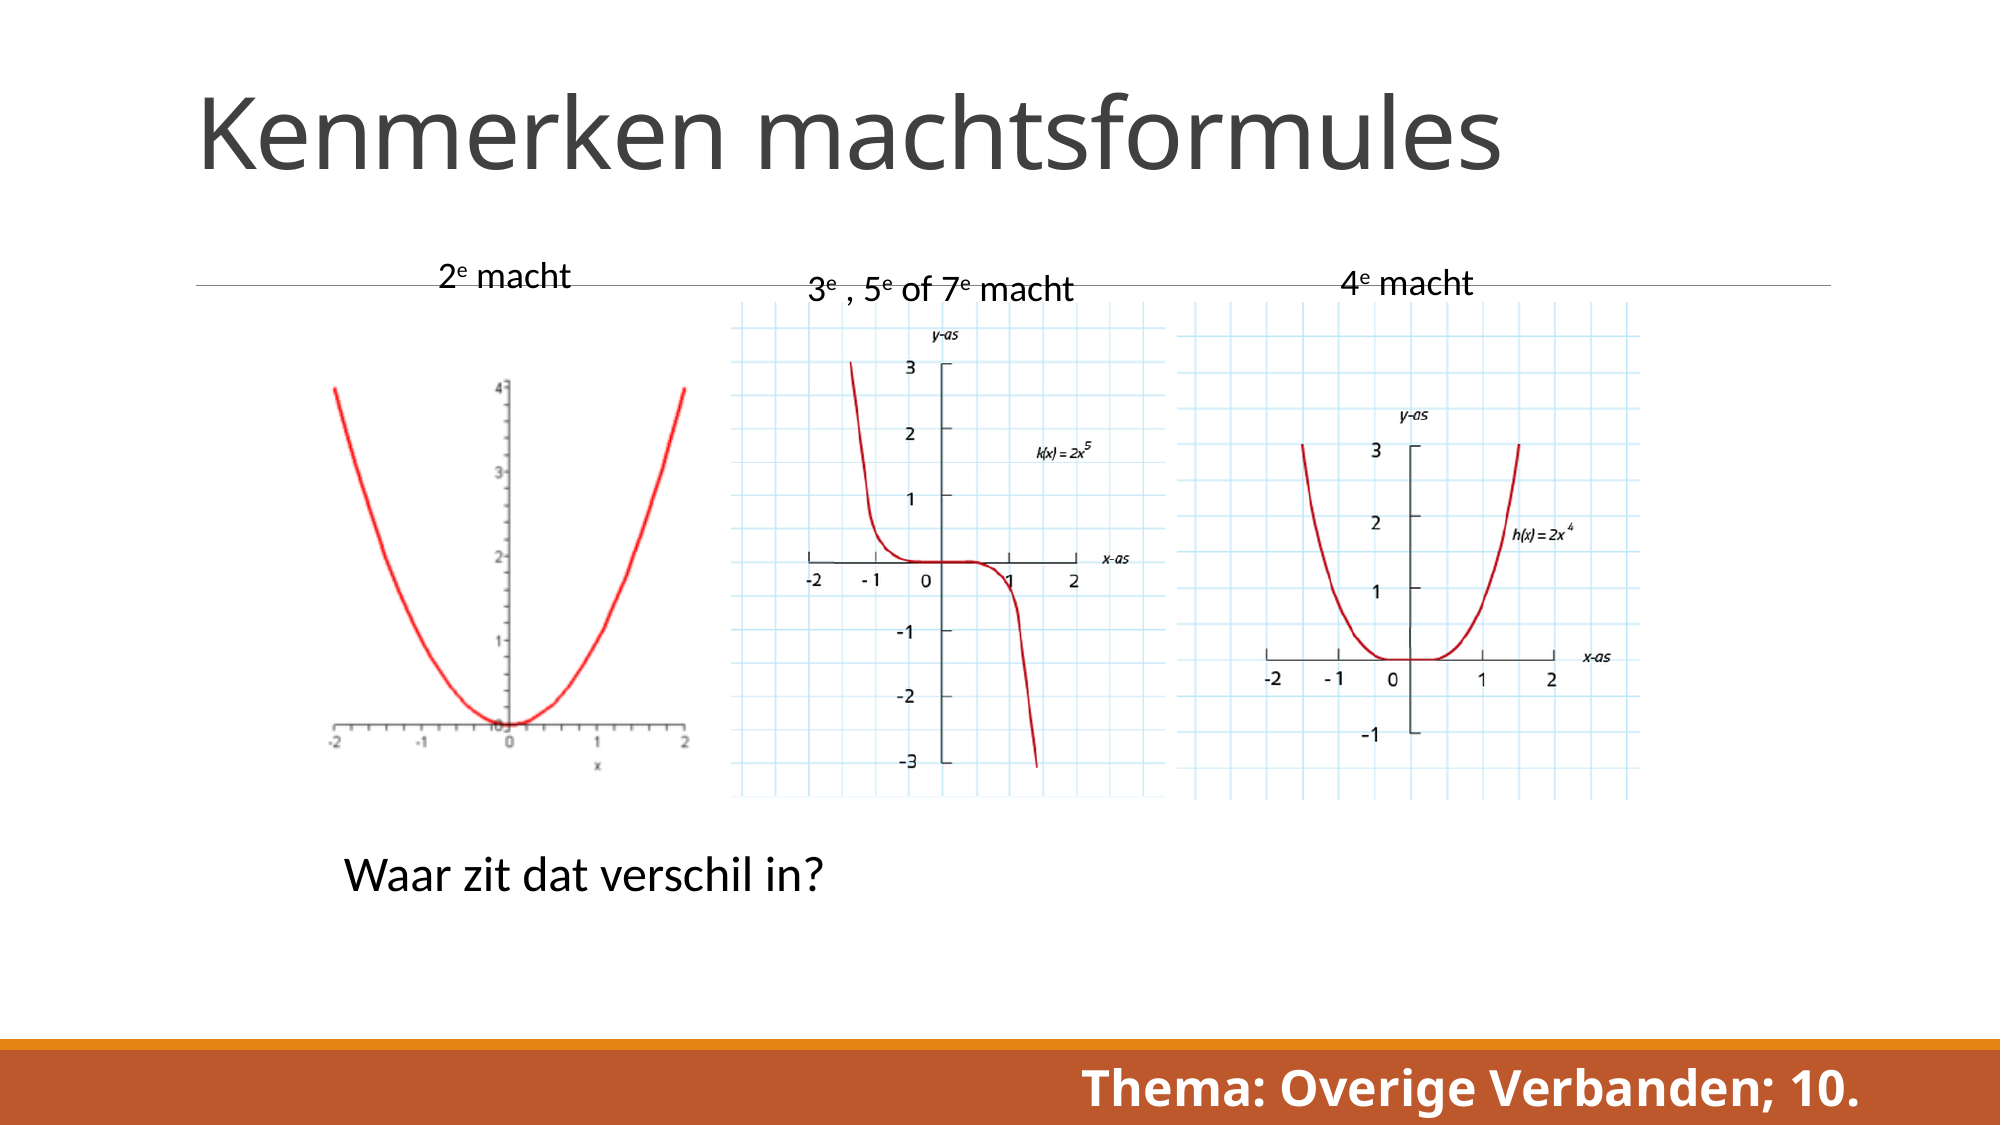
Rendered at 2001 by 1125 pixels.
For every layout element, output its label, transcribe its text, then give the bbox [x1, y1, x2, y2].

picture [1176, 302, 1641, 800]
text_box 4e macht [1325, 251, 1490, 299]
picture [290, 337, 729, 776]
text_box Waar zit dat verschil in? [329, 834, 842, 909]
picture [730, 302, 1166, 800]
text_box 3e , 5e of 7e macht [792, 256, 1090, 299]
title Kenmerken machtsformules [180, 47, 1830, 198]
text_box Thema: Overige Verbanden; 10. Machtsverbanden [957, 1049, 1985, 1125]
text_box 2e macht [423, 243, 587, 304]
